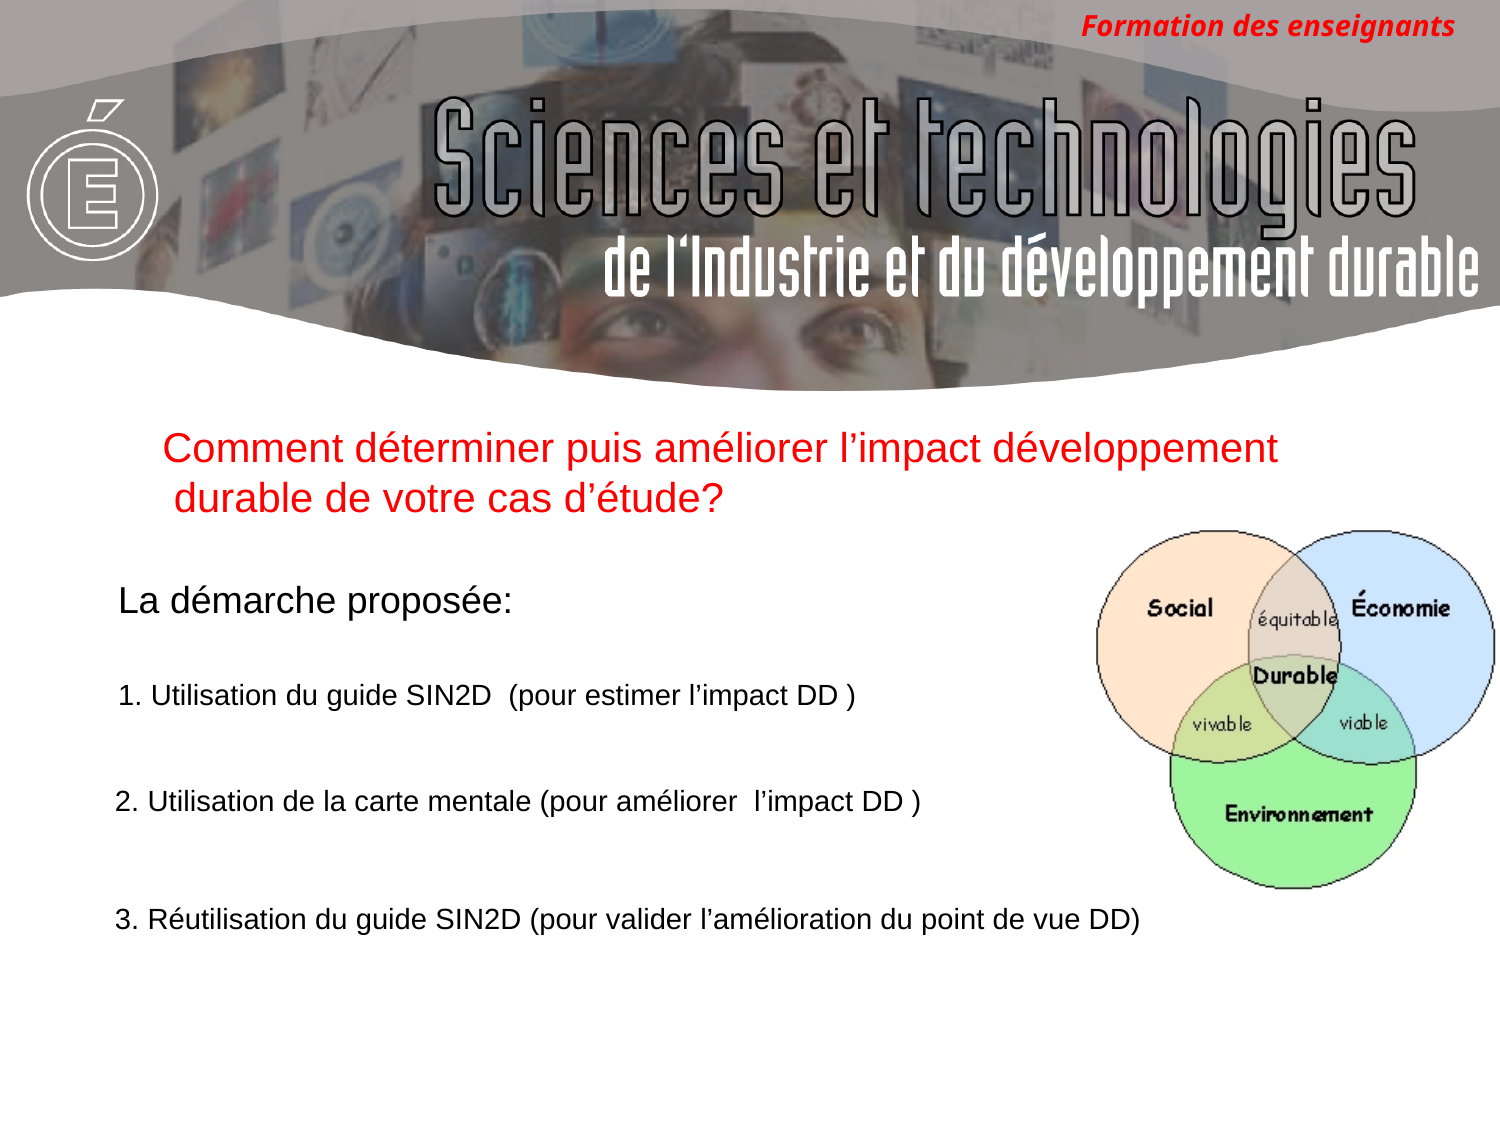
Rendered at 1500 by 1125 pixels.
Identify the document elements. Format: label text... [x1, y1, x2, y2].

text_box Comment déterminer puis améliorer l’impact développement durable de votre cas d’étude? [147, 412, 1371, 528]
text_box La démarche proposée: [103, 569, 588, 629]
text_box 2. Utilisation de la carte mentale (pour améliorer l’impact DD ) [100, 775, 1089, 825]
picture [0, 0, 1500, 400]
picture [1095, 528, 1500, 894]
text_box 3. Réutilisation du guide SIN2D (pour valider l’amélioration du point de vue DD) [100, 893, 1223, 943]
text_box 1. Utilisation du guide SIN2D (pour estimer l’impact DD ) [103, 668, 1046, 719]
